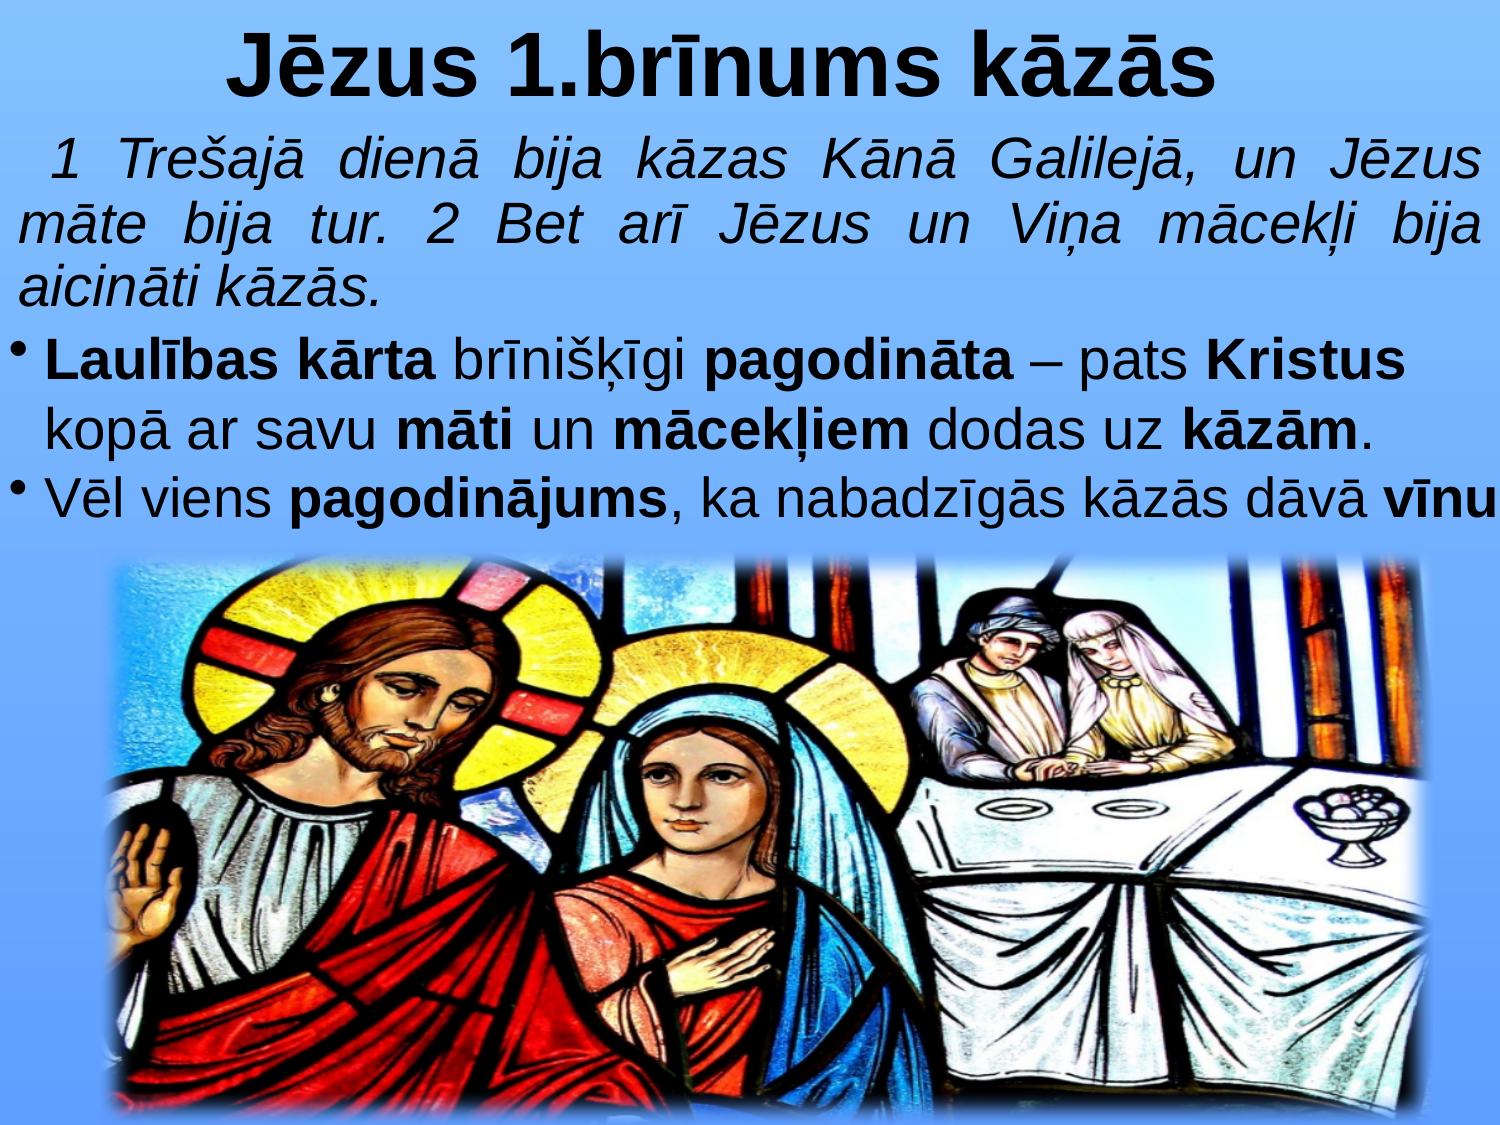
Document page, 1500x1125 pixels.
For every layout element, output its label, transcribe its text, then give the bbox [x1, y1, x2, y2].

text_box Laulības kārta brīnišķīgi pagodināta – pats Kristus kopā ar savu māti un mācekļiem dodas uz kāzām. Vēl viens pagodinājums, ka nabadzīgās kāzās dāvā vīnu [0, 313, 1500, 536]
title Jēzus 1.brīnums kāzās [64, 0, 1407, 148]
list 1 Trešajā dienā bija kāzas Kānā Galilejā, un Jēzus māte bija tur. 2 Bet arī Jēzus un Viņa mācekļi bija aicināti kāzās. [0, 113, 1500, 291]
picture [100, 550, 1433, 1125]
